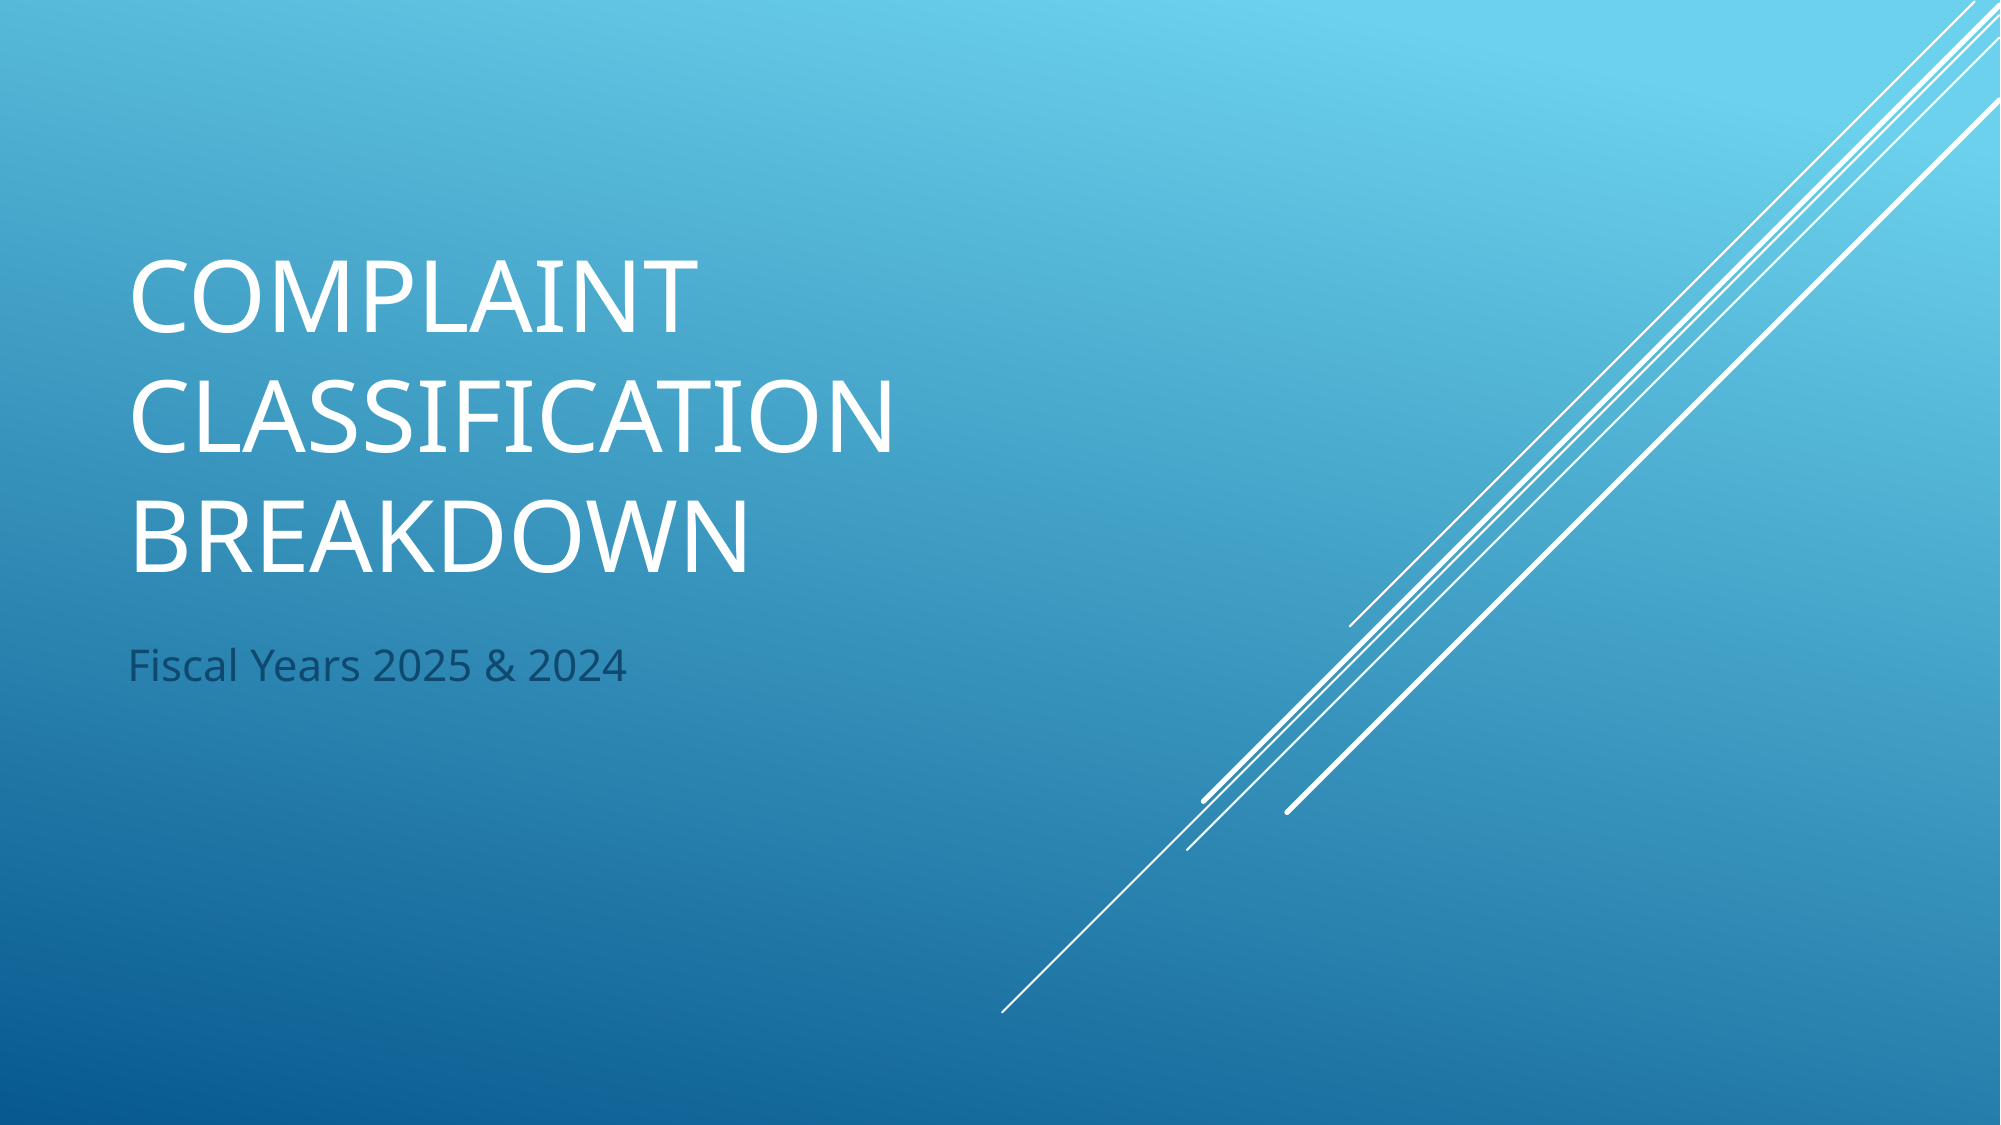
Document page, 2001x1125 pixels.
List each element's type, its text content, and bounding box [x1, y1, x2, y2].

subtitle Fiscal Years 2025 & 2024 [112, 630, 1163, 950]
title Complaint Classification Breakdown [112, 112, 1425, 600]
